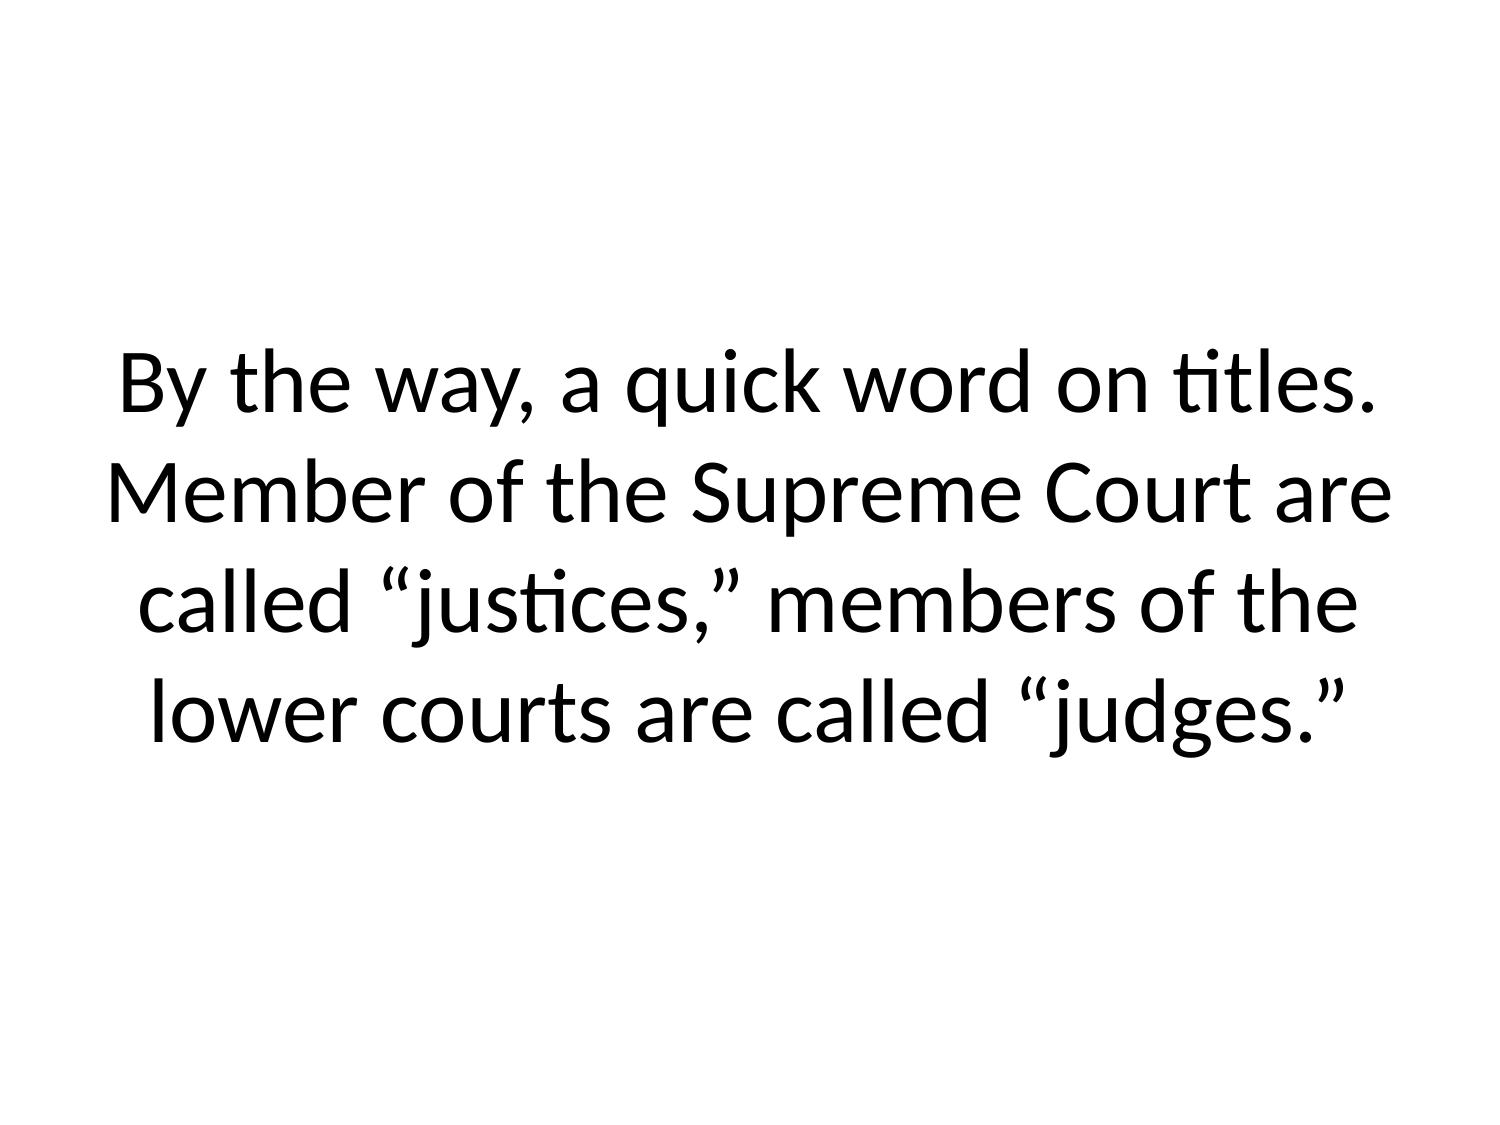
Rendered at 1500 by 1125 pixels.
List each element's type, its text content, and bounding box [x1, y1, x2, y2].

title By the way, a quick word on titles. Member of the Supreme Court are called “justices,” members of the lower courts are called “judges.” [74, 44, 1426, 1038]
